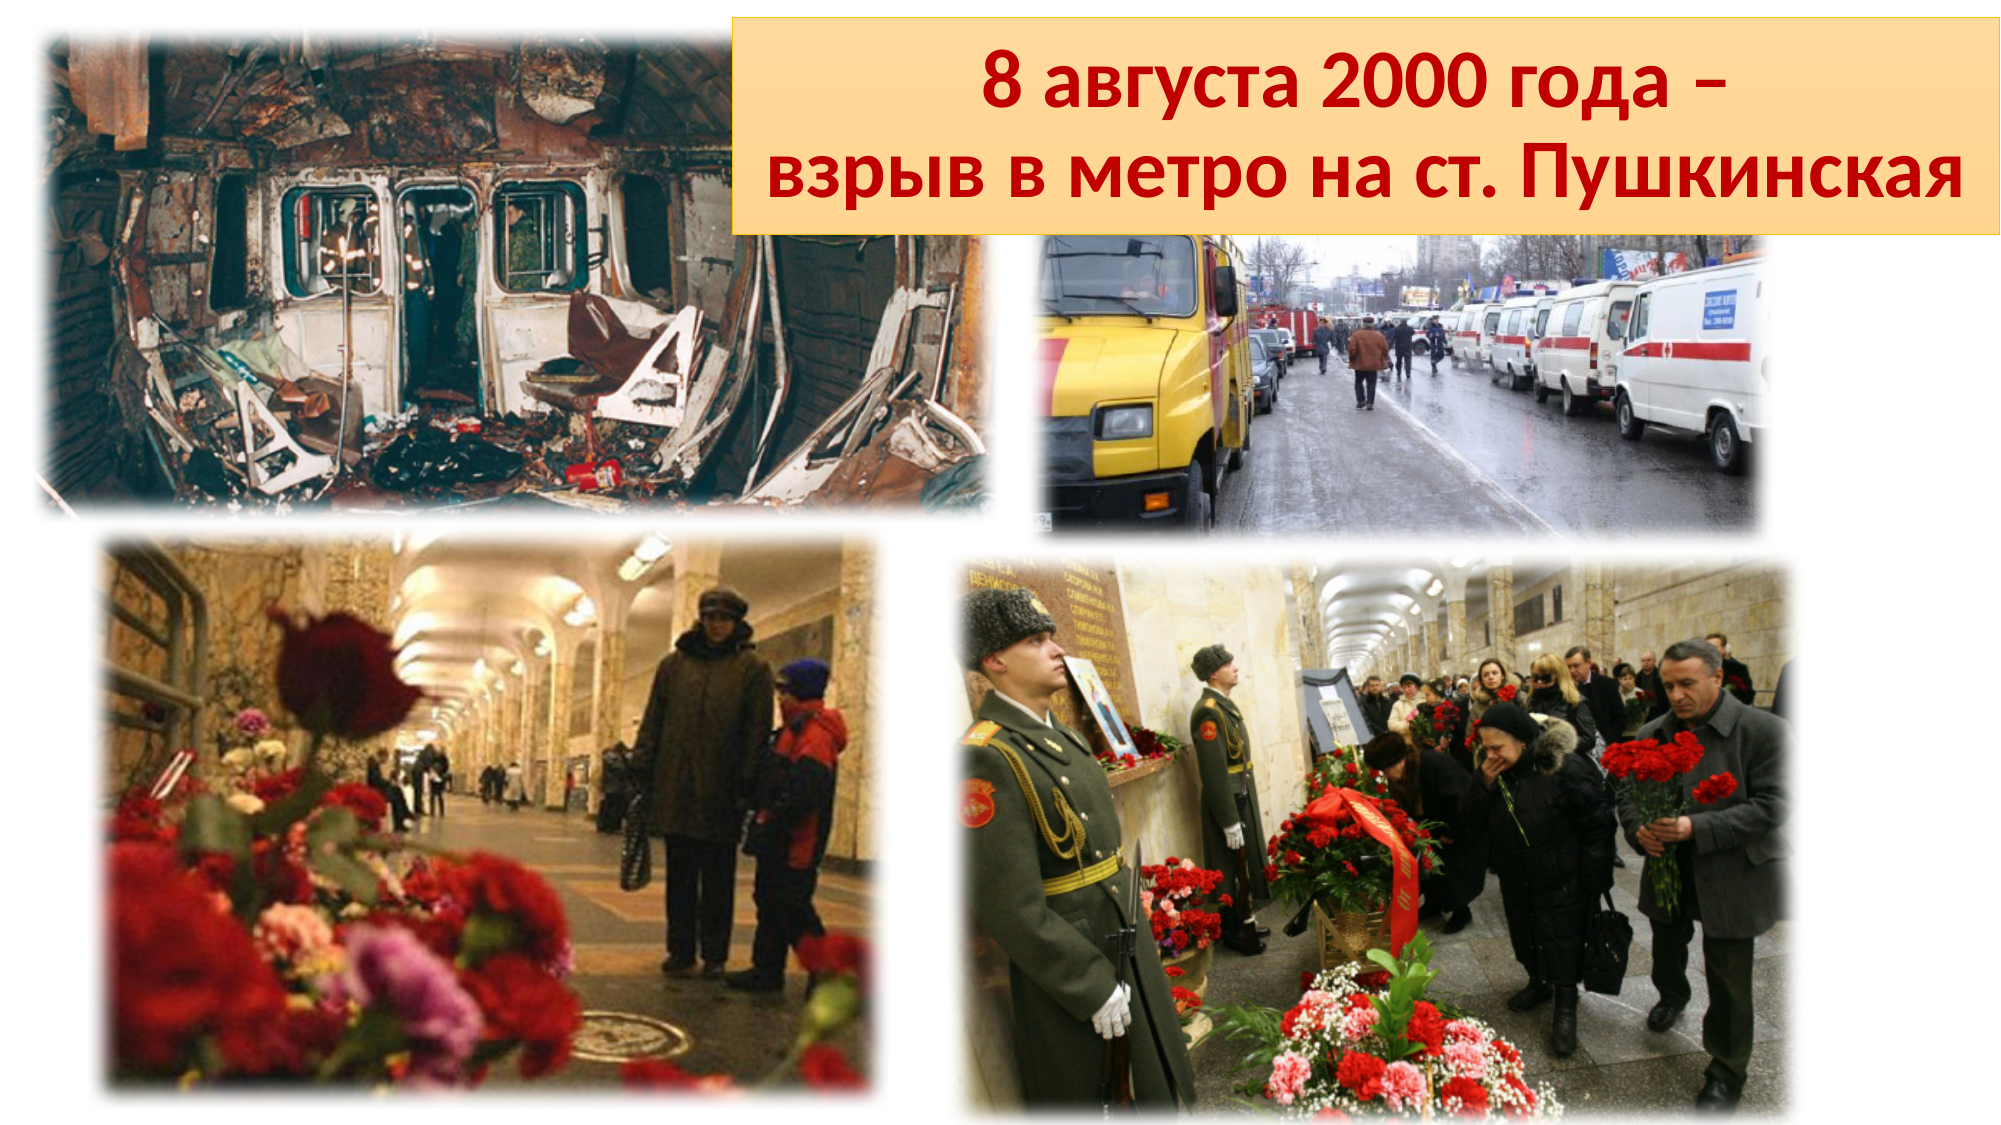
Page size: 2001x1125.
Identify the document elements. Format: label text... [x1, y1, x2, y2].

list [30, 24, 1000, 524]
picture [946, 51, 1804, 1125]
text_box 8 августа 2000 года – взрыв в метро на ст. Пушкинская [732, 17, 2000, 235]
picture [86, 523, 890, 1110]
